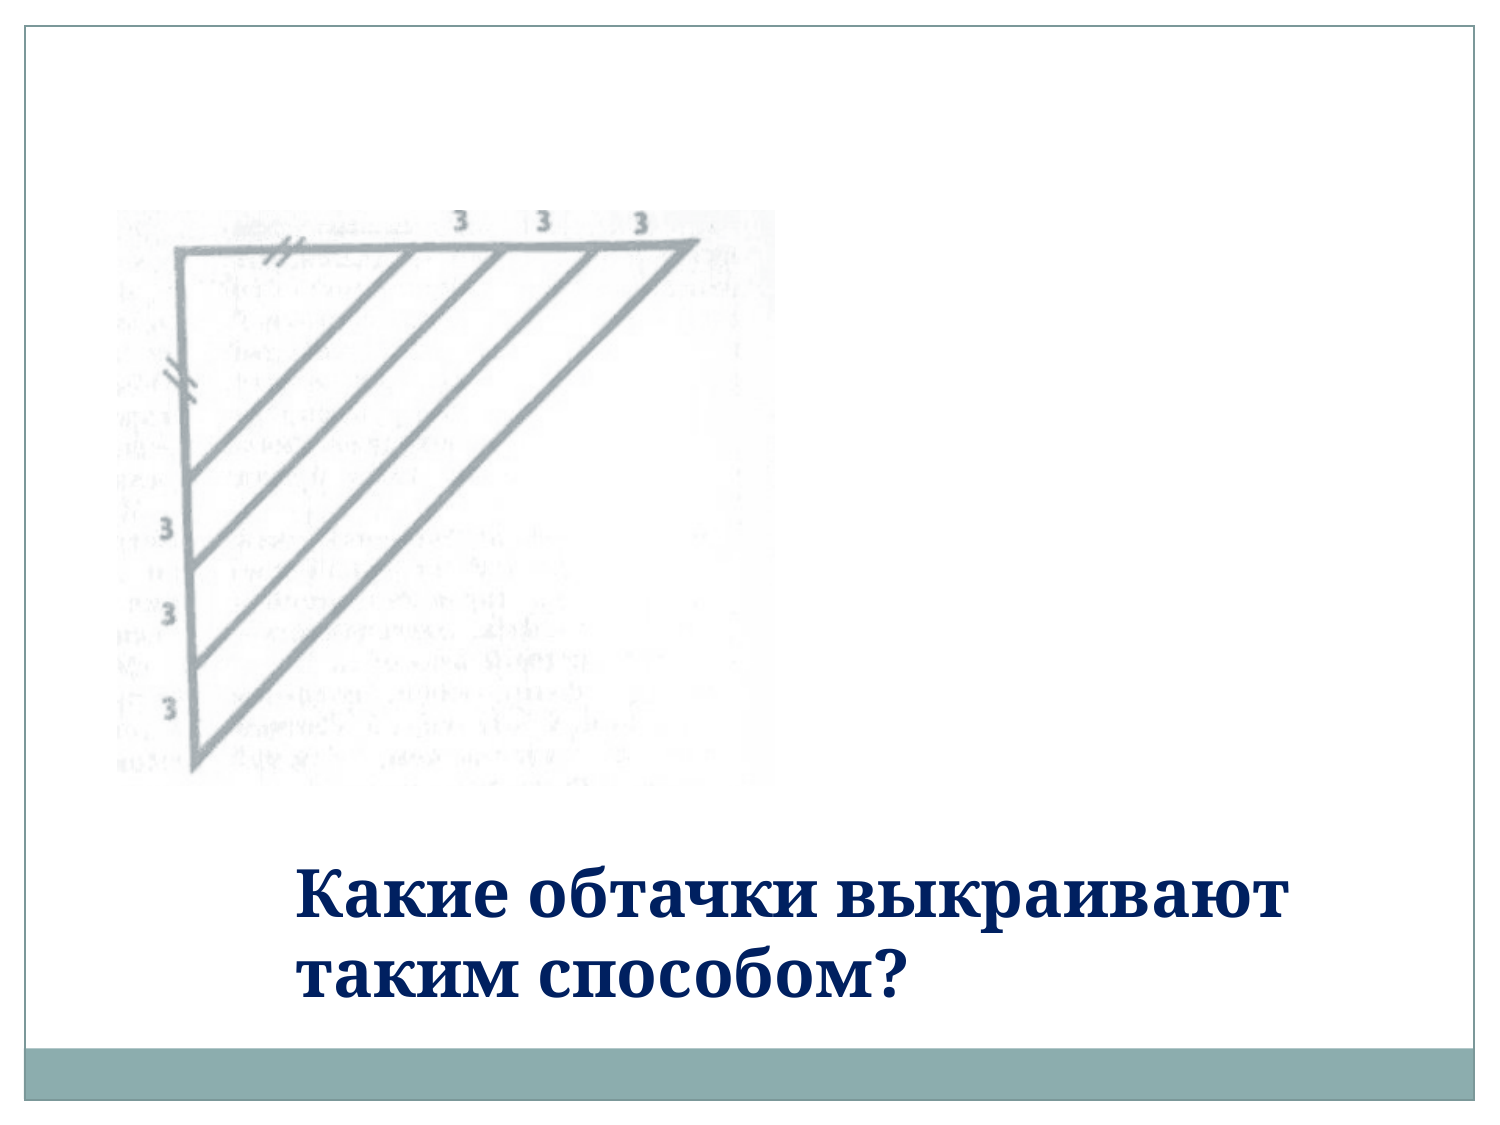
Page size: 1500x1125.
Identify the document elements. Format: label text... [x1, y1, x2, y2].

picture [116, 210, 776, 786]
text_box Какие обтачки выкраивают таким способом? [281, 843, 1395, 1019]
